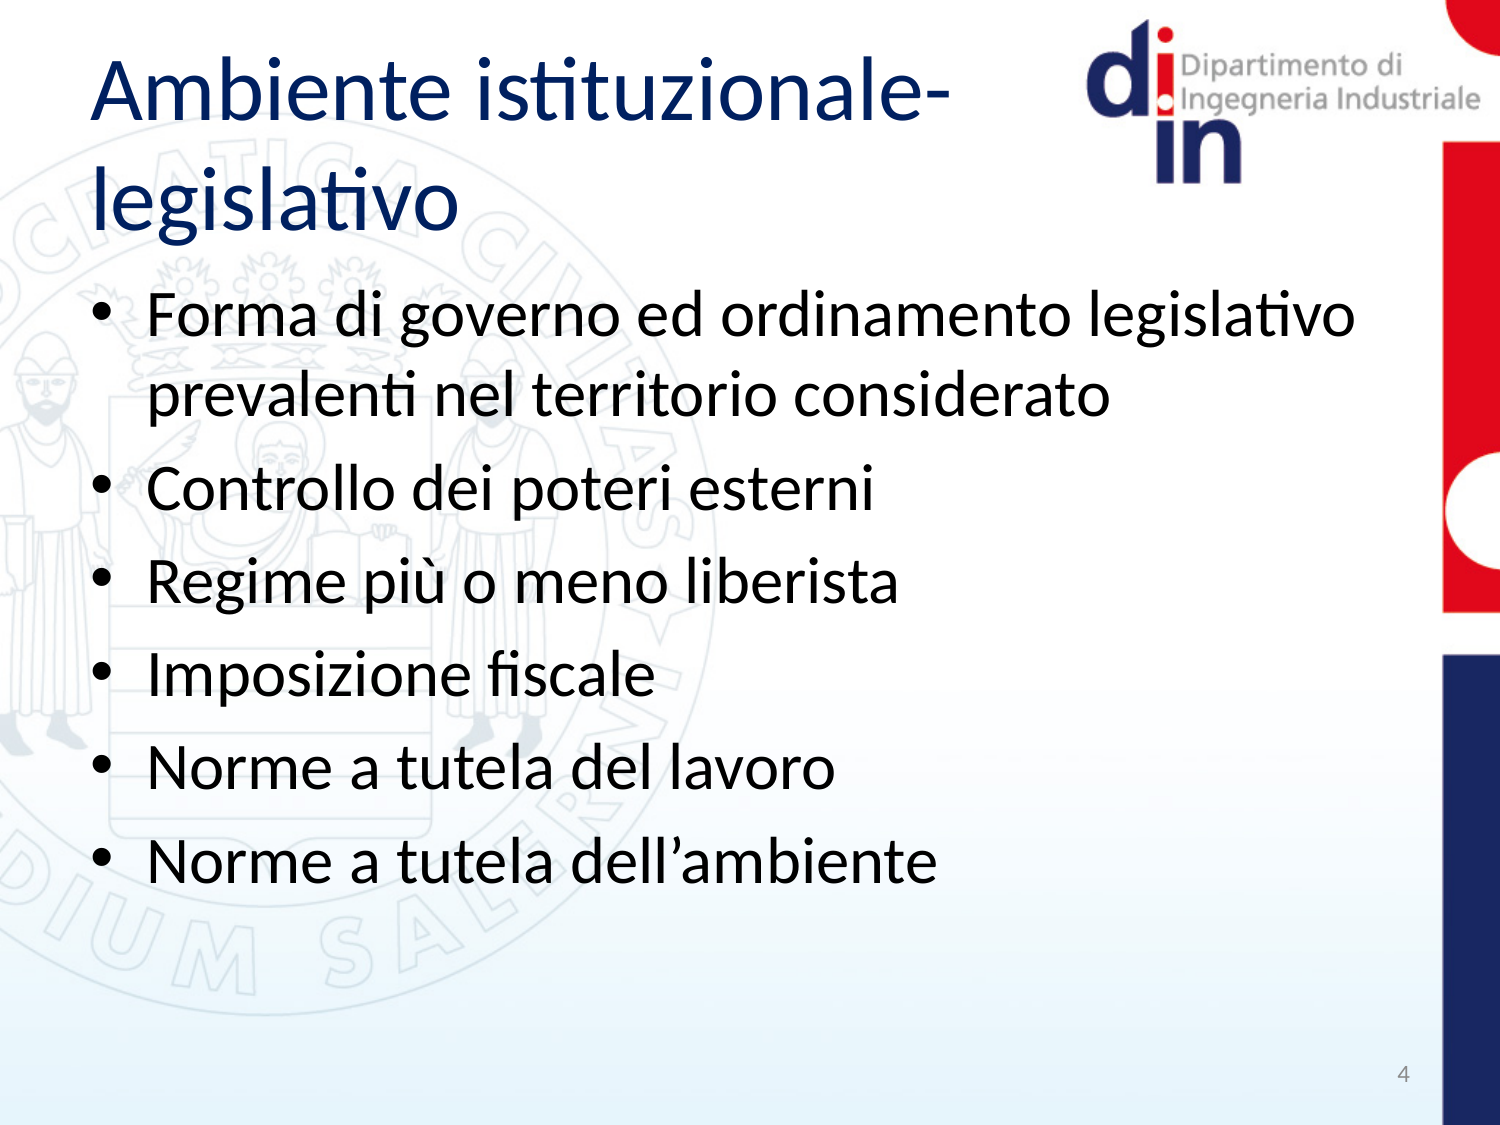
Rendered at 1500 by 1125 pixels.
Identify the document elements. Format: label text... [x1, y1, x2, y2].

title Ambiente istituzionale-legislativo [74, 44, 1070, 233]
slide_number 4 [1257, 1042, 1425, 1103]
picture [0, 0, 1500, 1125]
list Forma di governo ed ordinamento legislativo prevalenti nel territorio considerato Controllo dei poteri esterni Regime più o meno liberista Imposizione fiscale Norme a tutela del lavoro Norme a tutela dell’ambiente [74, 262, 1426, 1006]
